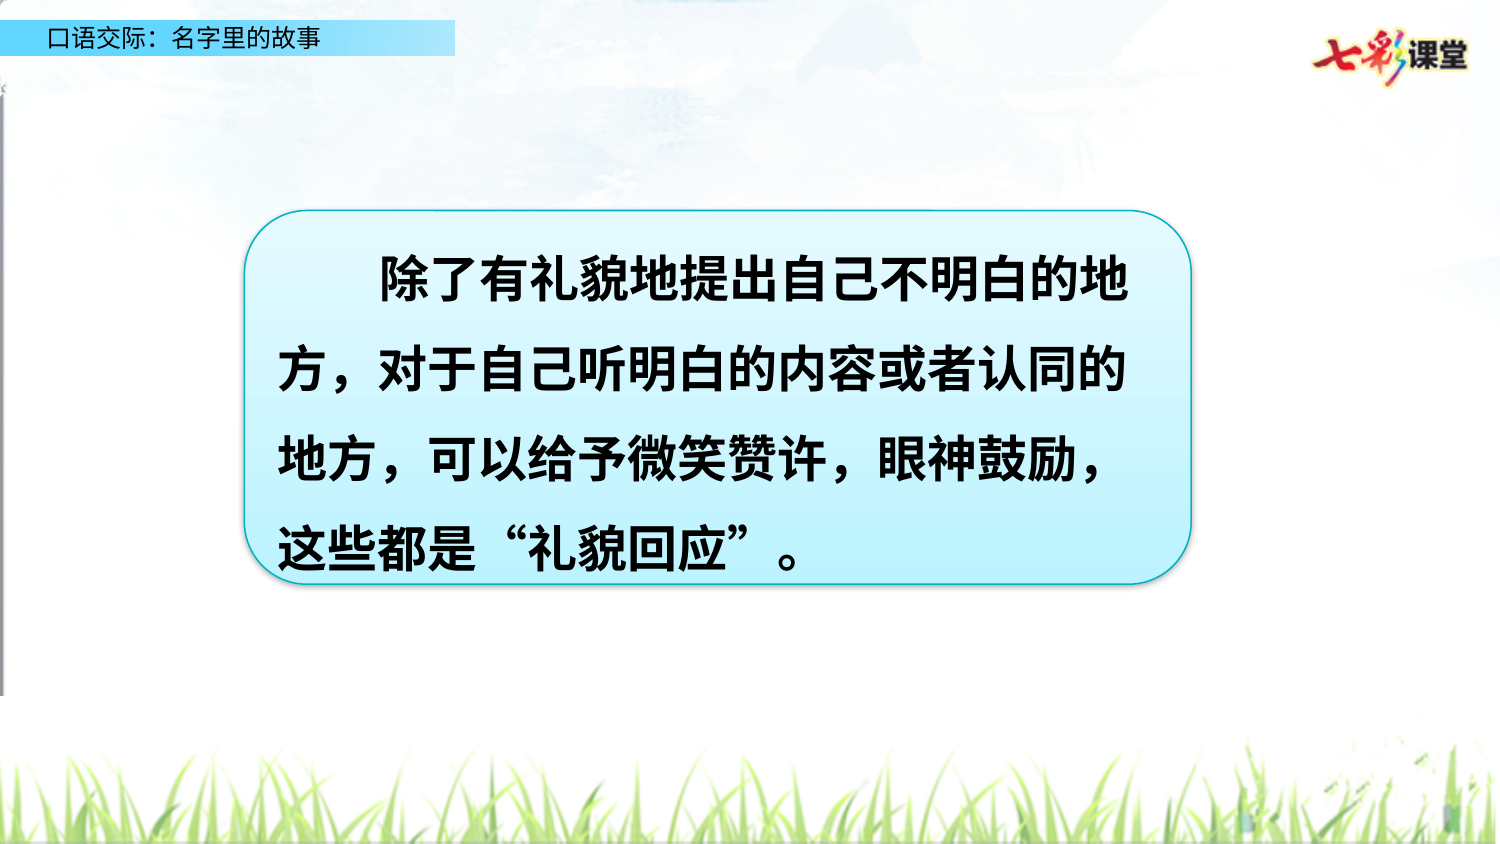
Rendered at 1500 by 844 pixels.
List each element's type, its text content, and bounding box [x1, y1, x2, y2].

picture [0, 0, 1500, 844]
text_box 除了有礼貌地提出自己不明白的地方，对于自己听明白的内容或者认同的地方，可以给予微笑赞许，眼神鼓励，这些都是“礼貌回应”。 [243, 209, 1192, 585]
